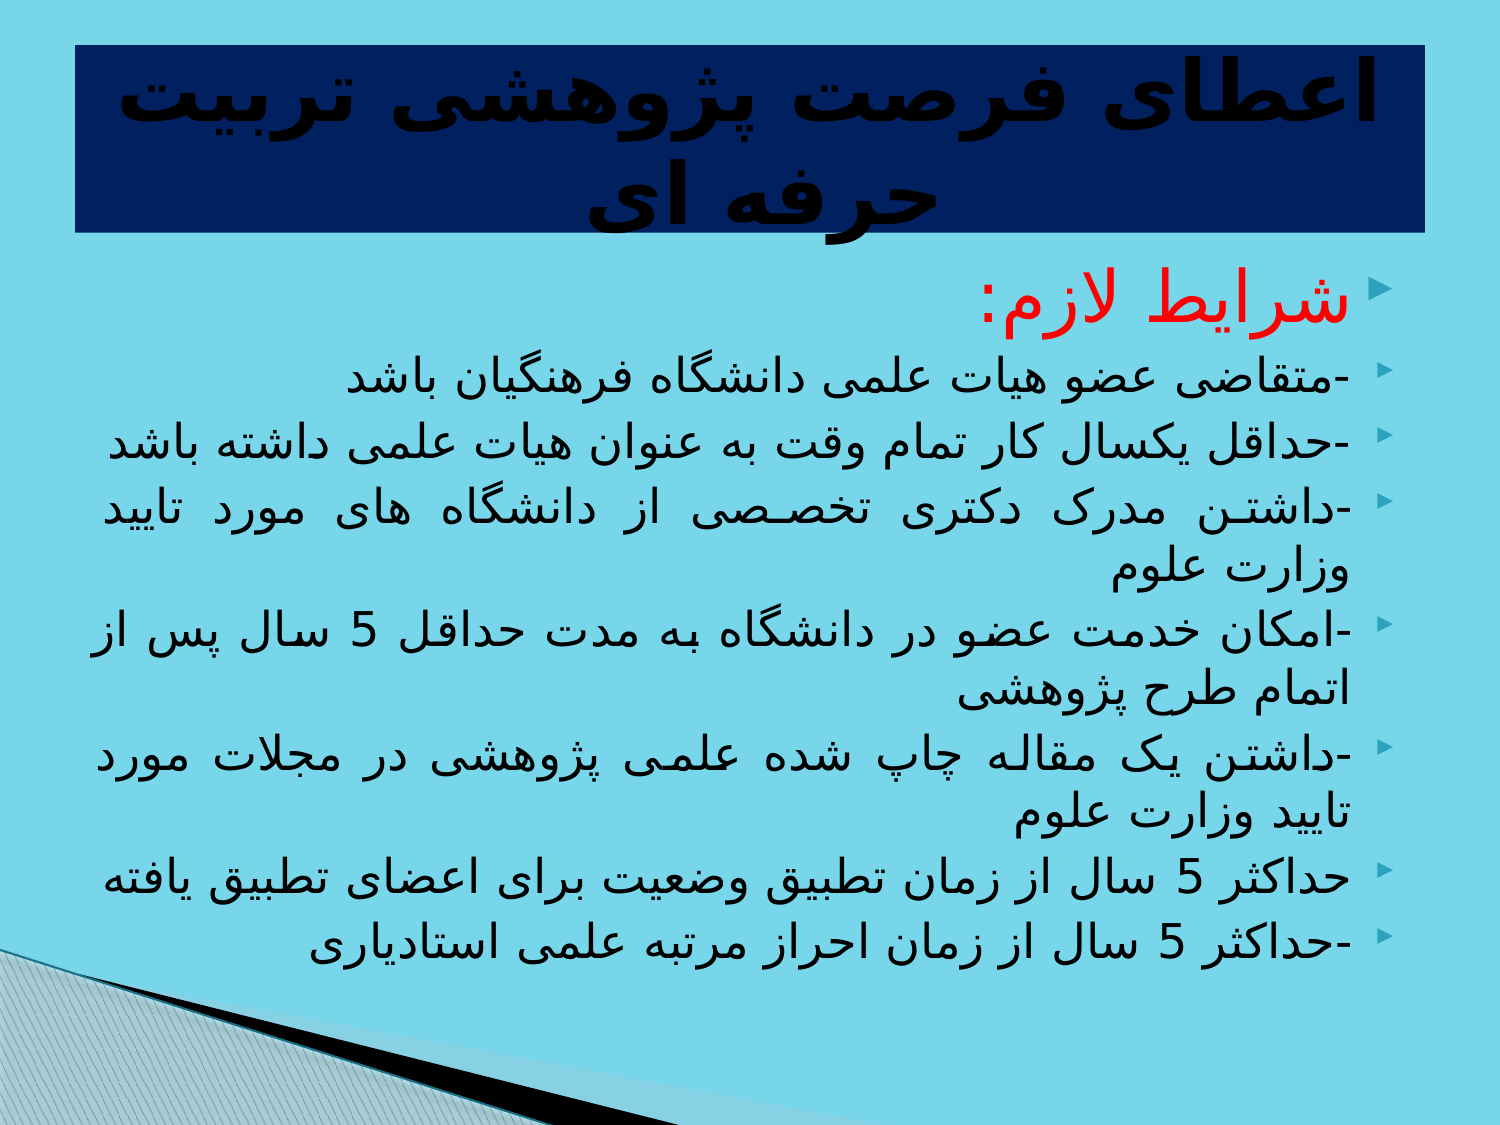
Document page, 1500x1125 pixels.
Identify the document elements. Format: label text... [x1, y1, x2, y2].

title اعطای فرصت پژوهشی تربیت حرفه ای [75, 45, 1425, 233]
list شرایط لازم: -متقاضی عضو هیات علمی دانشگاه فرهنگیان باشد -حداقل یکسال کار تمام وقت به عنوان هیات علمی داشته باشد -داشتن مدرک دکتری تخصصی از دانشگاه های مورد تایید وزارت علوم -امکان خدمت عضو در دانشگاه به مدت حداقل 5 سال پس از اتمام طرح پژوهشی -داشتن یک مقاله چاپ شده علمی پژوهشی در مجلات مورد تایید وزارت علوم حداکثر 5 سال از زمان تطبیق وضعیت برای اعضای تطبیق یافته -حداکثر 5 سال از زمان احراز مرتبه علمی استادیاری [75, 243, 1425, 986]
